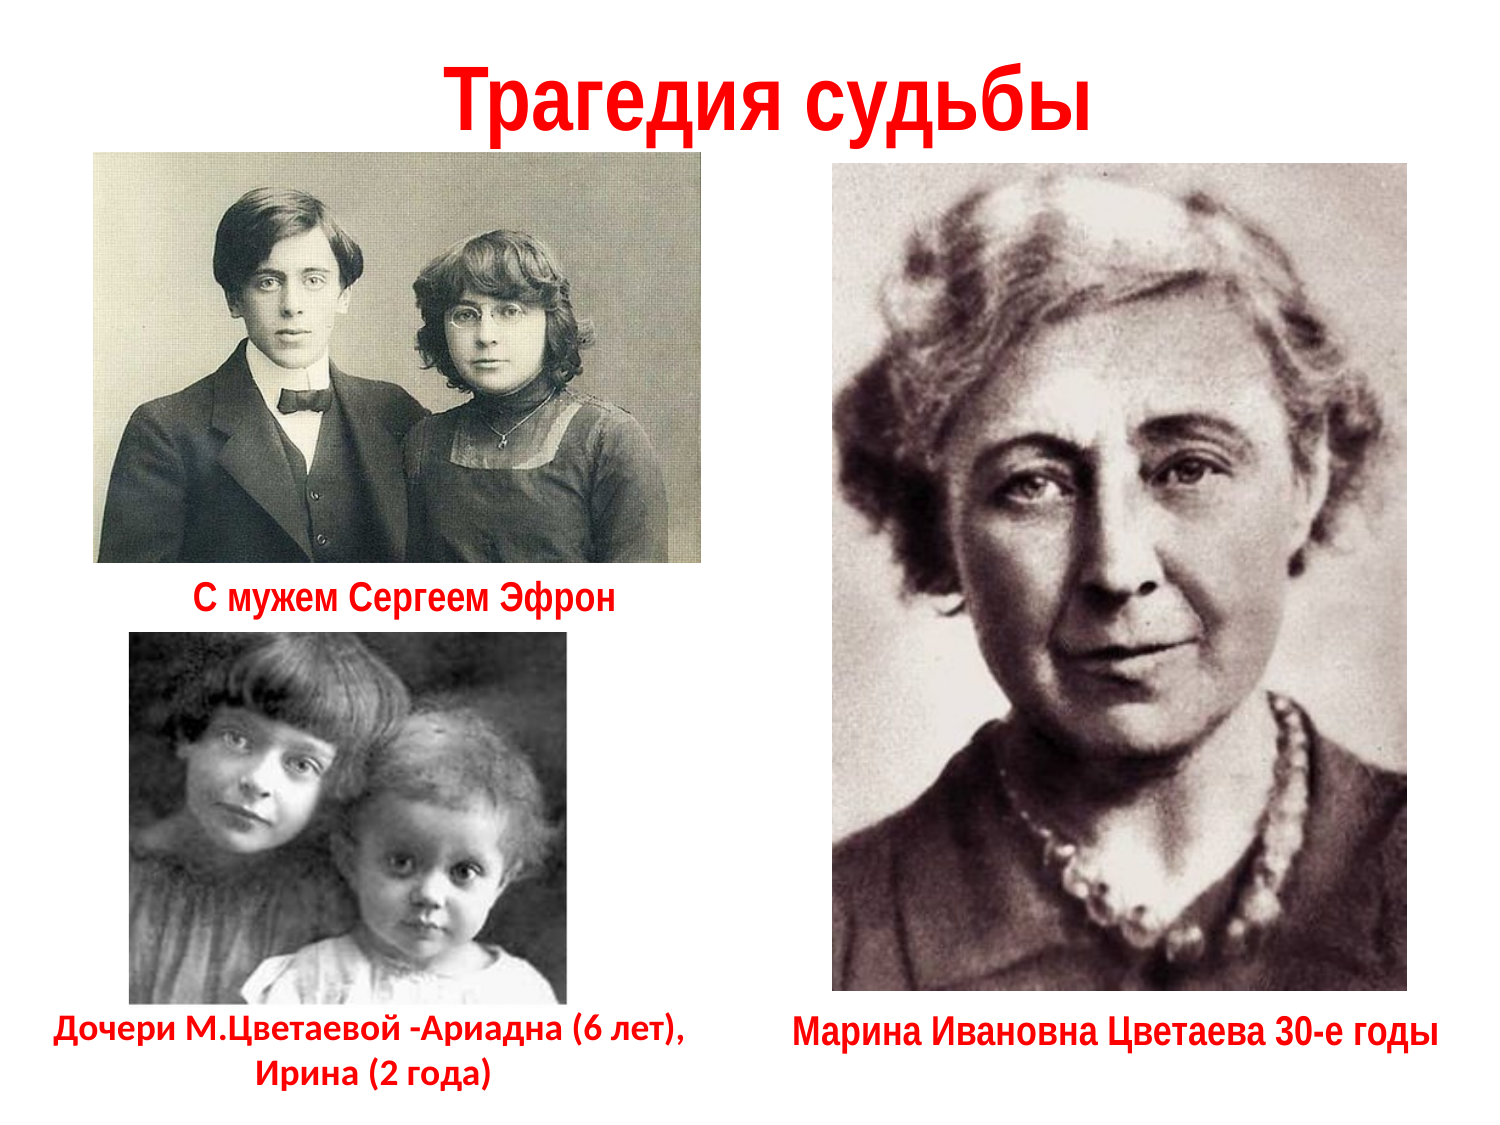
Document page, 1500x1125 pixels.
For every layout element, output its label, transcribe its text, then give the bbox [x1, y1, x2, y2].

text_box С мужем Сергеем Эфрон [178, 571, 632, 628]
picture [93, 152, 701, 563]
text_box Марина Ивановна Цветаева 30-е годы [777, 996, 1455, 1061]
picture [128, 632, 569, 1008]
text_box Дочери М.Цветаевой -Ариадна (6 лет), Ирина (2 года) [38, 996, 701, 1101]
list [831, 163, 1407, 992]
title Трагедия судьбы [93, 0, 1444, 188]
